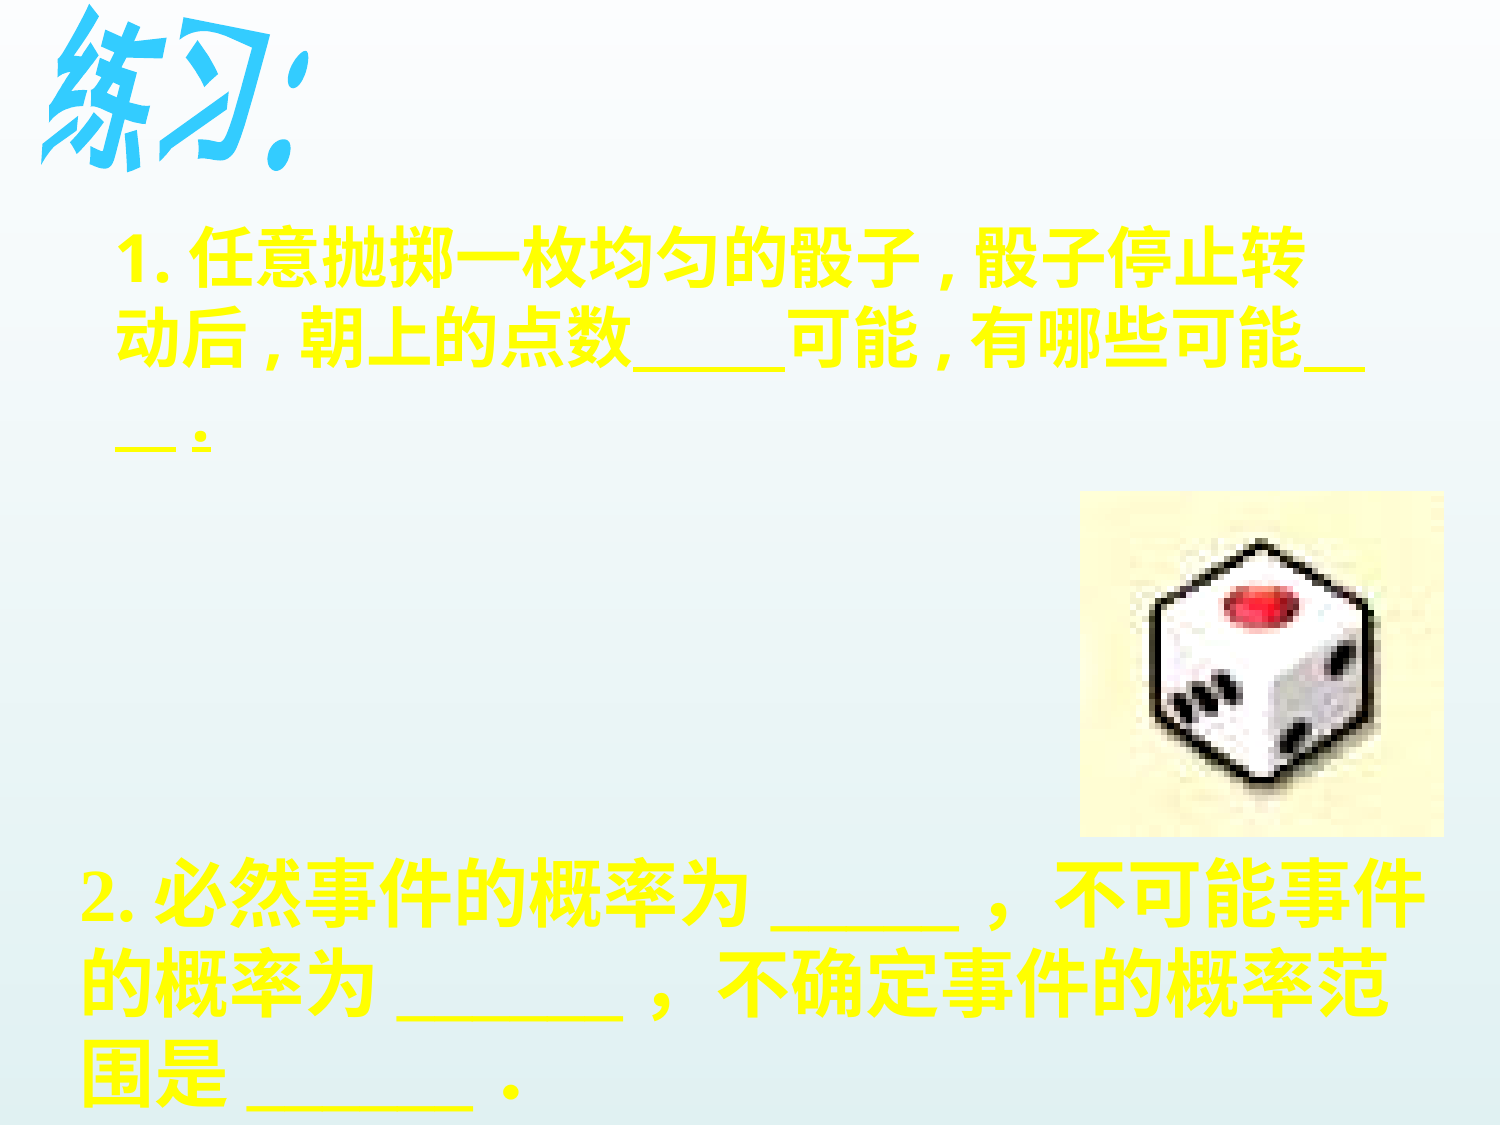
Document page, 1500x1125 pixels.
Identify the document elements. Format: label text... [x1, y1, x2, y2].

picture [1080, 491, 1444, 837]
text_box 1.任意抛掷一枚均匀的骰子,骰子停止转动后,朝上的点数 可能,有哪些可能 . [100, 207, 1388, 463]
text_box 2.必然事件的概率为_____，不可能事件的概率为______，不确定事件的概率范围是______． [64, 839, 1453, 1125]
